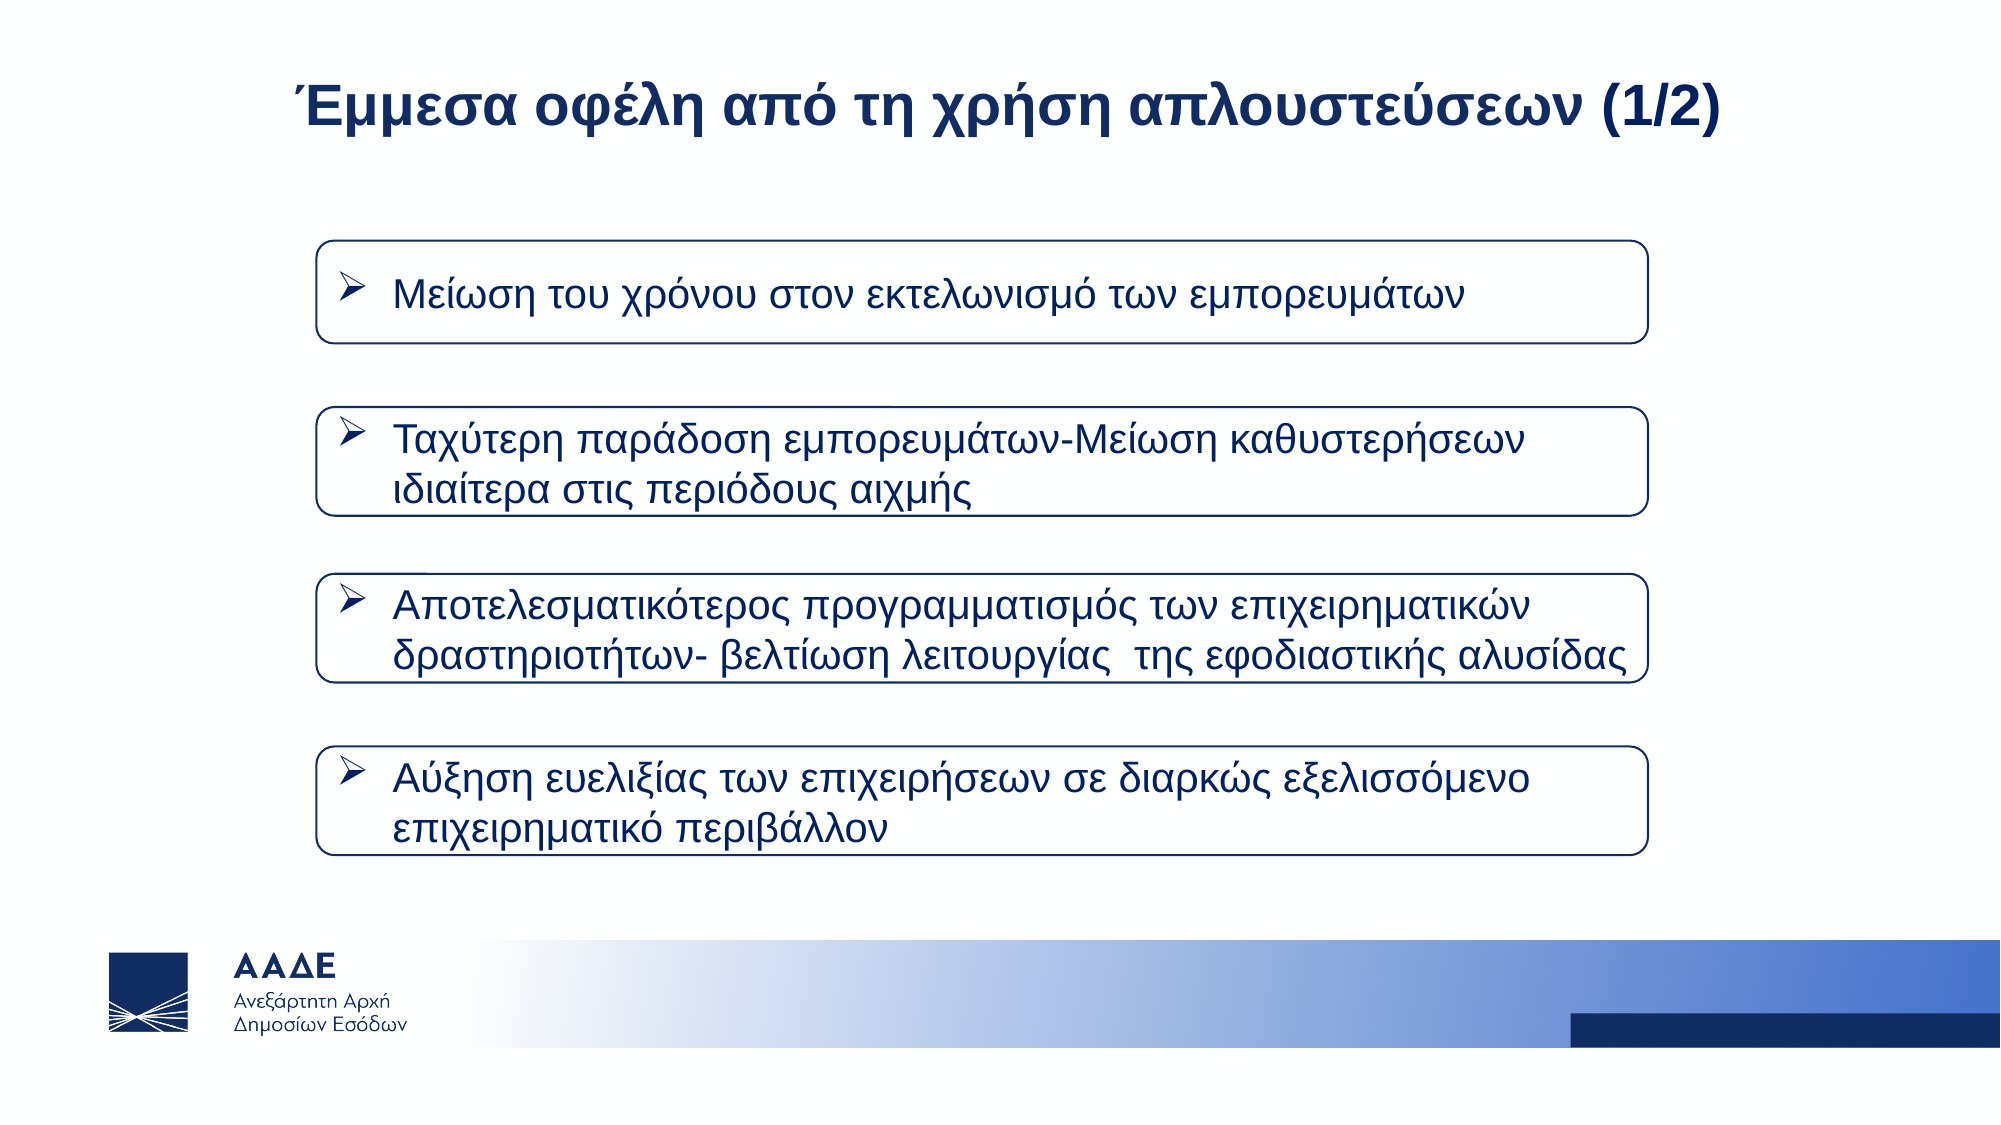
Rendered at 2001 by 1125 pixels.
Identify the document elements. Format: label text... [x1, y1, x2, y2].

title Έμμεσα οφέλη από τη χρήση απλουστεύσεων (1/2) [109, 44, 1891, 170]
text_box [394, 335, 1648, 349]
text_box Μείωση του χρόνου στον εκτελωνισμό των εμπορευμάτων [315, 239, 1650, 345]
picture [43, 898, 473, 1090]
text_box Αποτελεσματικότερος προγραμματισμός των επιχειρηματικών δραστηριοτήτων- βελτίωση λειτουργίας της εφοδιαστικής αλυσίδας [315, 572, 1650, 684]
text_box Αύξηση ευελιξίας των επιχειρήσεων σε διαρκώς εξελισσόμενο επιχειρηματικό περιβάλλον [315, 745, 1650, 857]
text_box Ταχύτερη παράδοση εμπορευμάτων-Μείωση καθυστερήσεων ιδιαίτερα στις περιόδους αιχμής [315, 405, 1650, 517]
